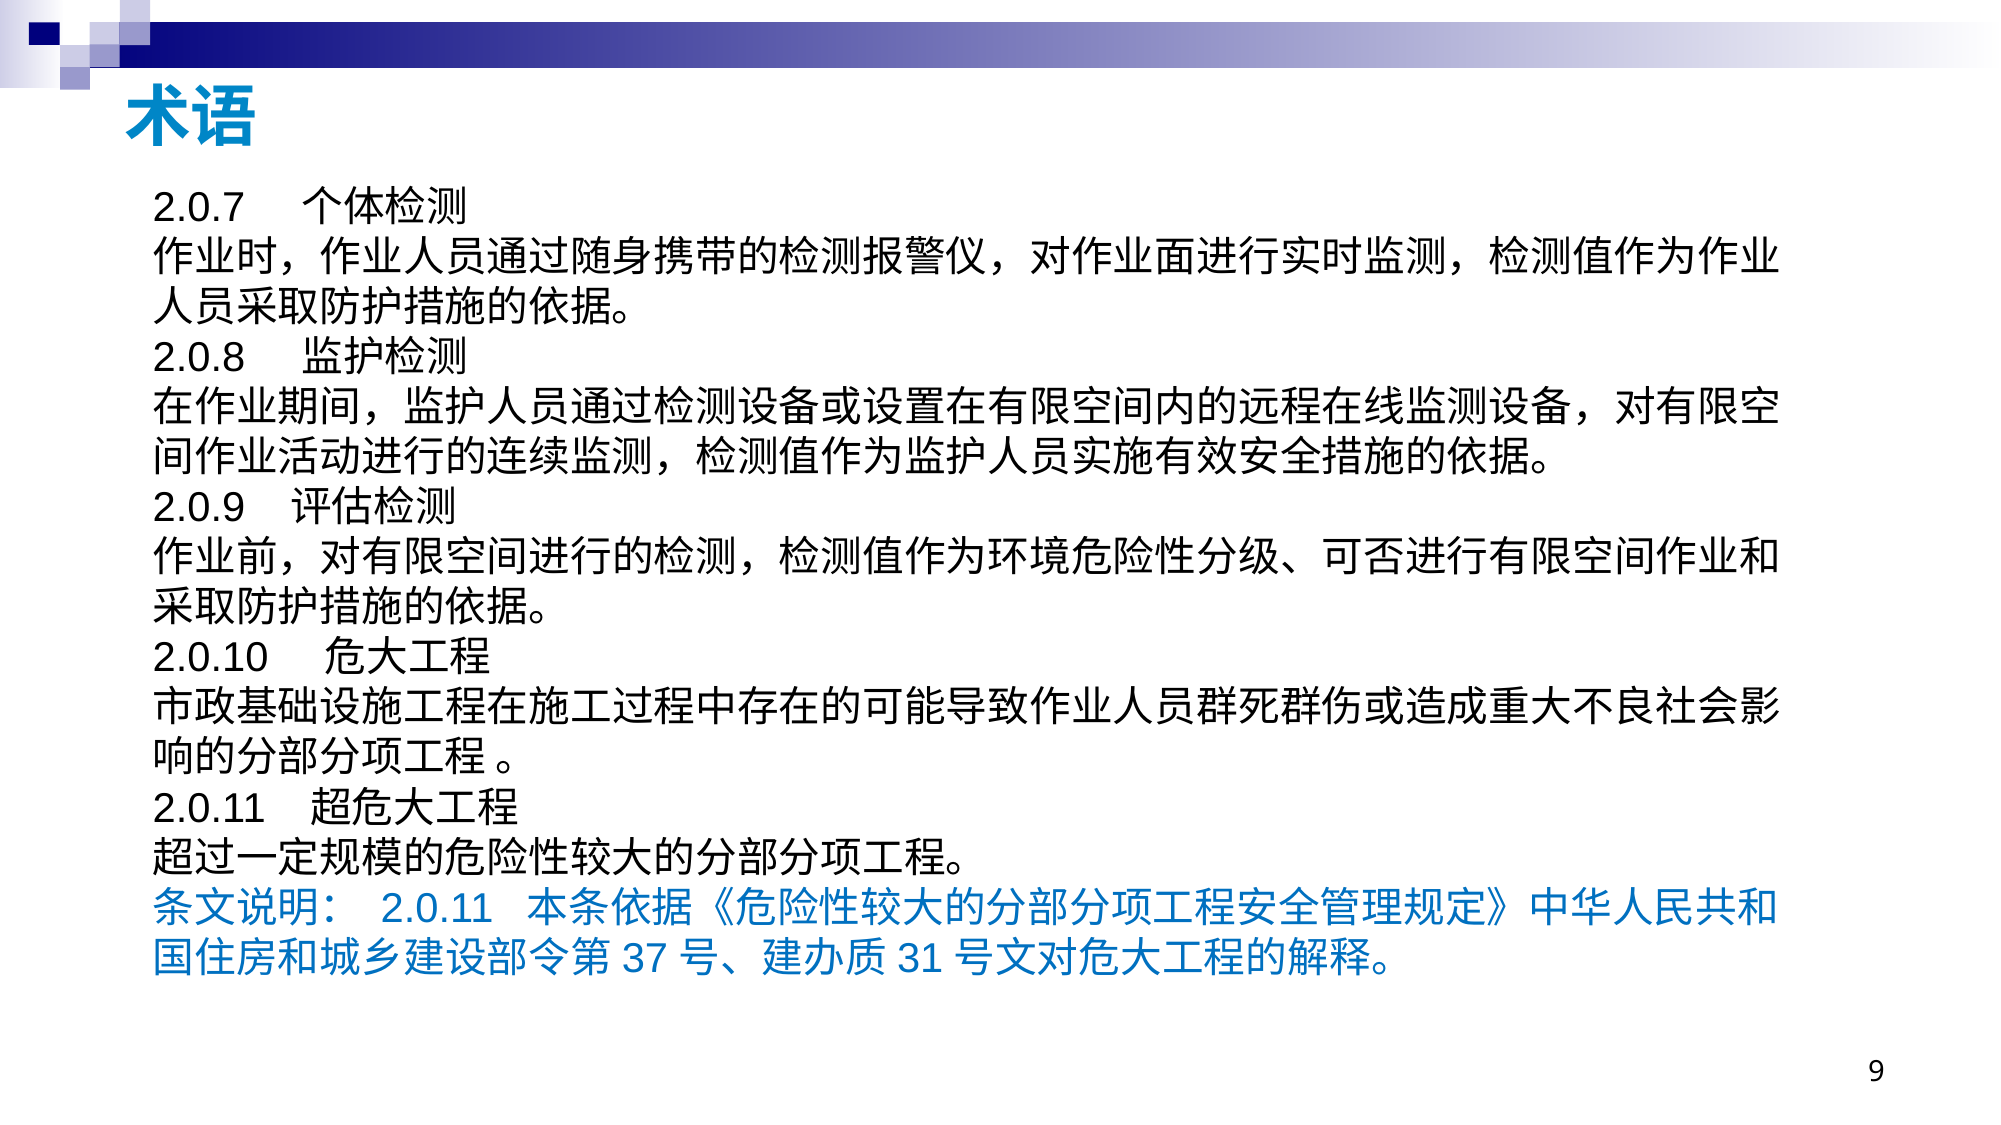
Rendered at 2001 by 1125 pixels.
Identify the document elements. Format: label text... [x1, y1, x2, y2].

title 术语 [90, 66, 292, 162]
slide_number 9 [1433, 1025, 1900, 1100]
text_box 2.0.7 个体检测 作业时，作业人员通过随身携带的检测报警仪，对作业面进行实时监测，检测值作为作业人员采取防护措施的依据。 2.0.8 监护检测 在作业期间，监护人员通过检测设备或设置在有限空间内的远程在线监测设备，对有限空间作业活动进行的连续监测，检测值作为监护人员实施有效安全措施的依据。 2.0.9 评估检测 作业前，对有限空间进行的检测，检测值作为环境危险性分级、可否进行有限空间作业和采取防护措施的依据。 2.0.10 危大工程 市政基础设施工程在施工过程中存在的可能导致作业人员群死群伤或造成重大不良社会影响的分部分项工程 。 2.0.11 超危大工程 超过一定规模的危险性较大的分部分项工程。 条文说明： 2.0.11 本条依据《危险性较大的分部分项工程安全管理规定》中华人民共和国住房和城乡建设部令第37号、建办质31号文对危大工程的解释。 [137, 172, 1816, 1038]
